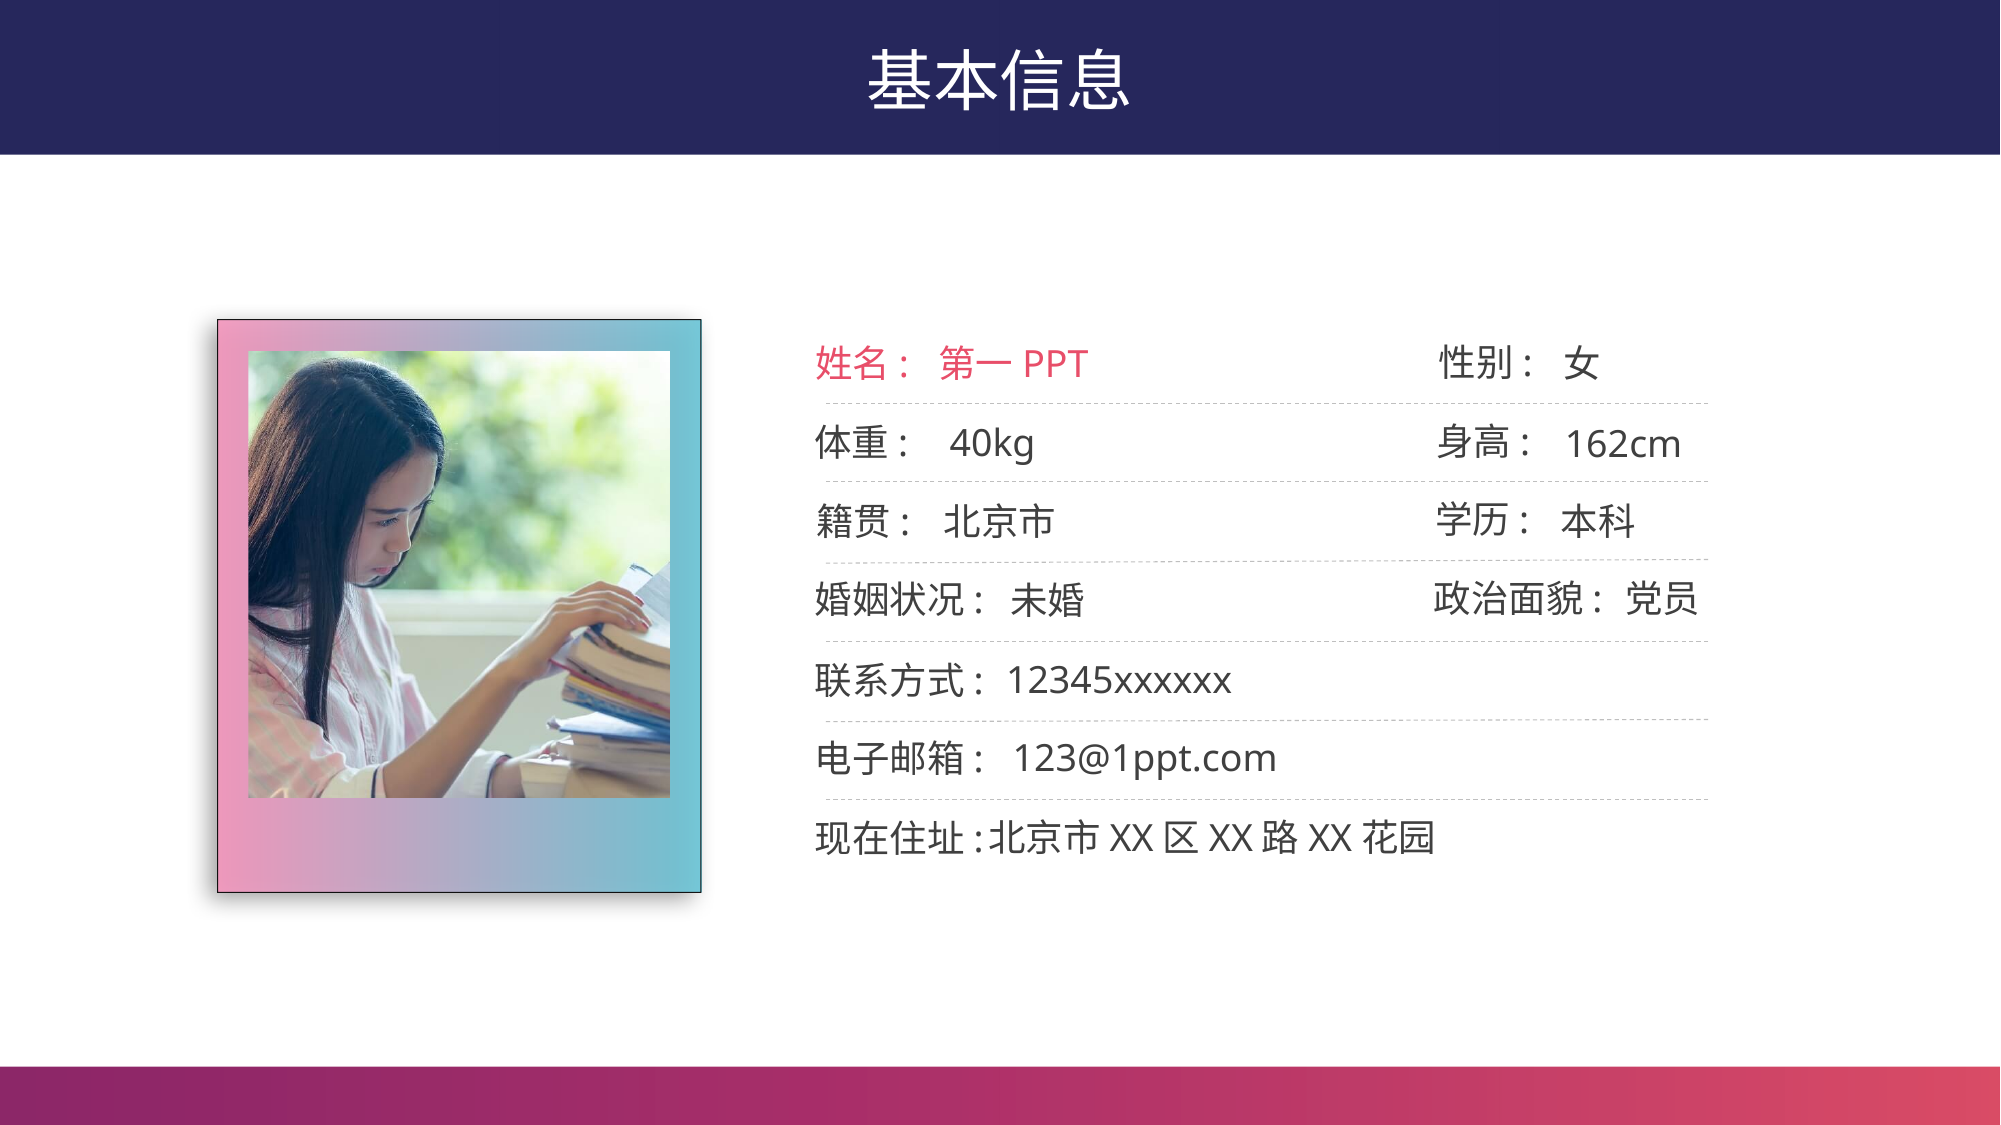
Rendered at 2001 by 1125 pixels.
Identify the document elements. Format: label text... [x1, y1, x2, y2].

text_box [216, 318, 702, 894]
text_box 基本信息 [407, 31, 1593, 126]
picture [248, 351, 671, 798]
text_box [802, 331, 1716, 869]
picture [0, 1067, 2000, 1125]
picture [0, 0, 2000, 154]
